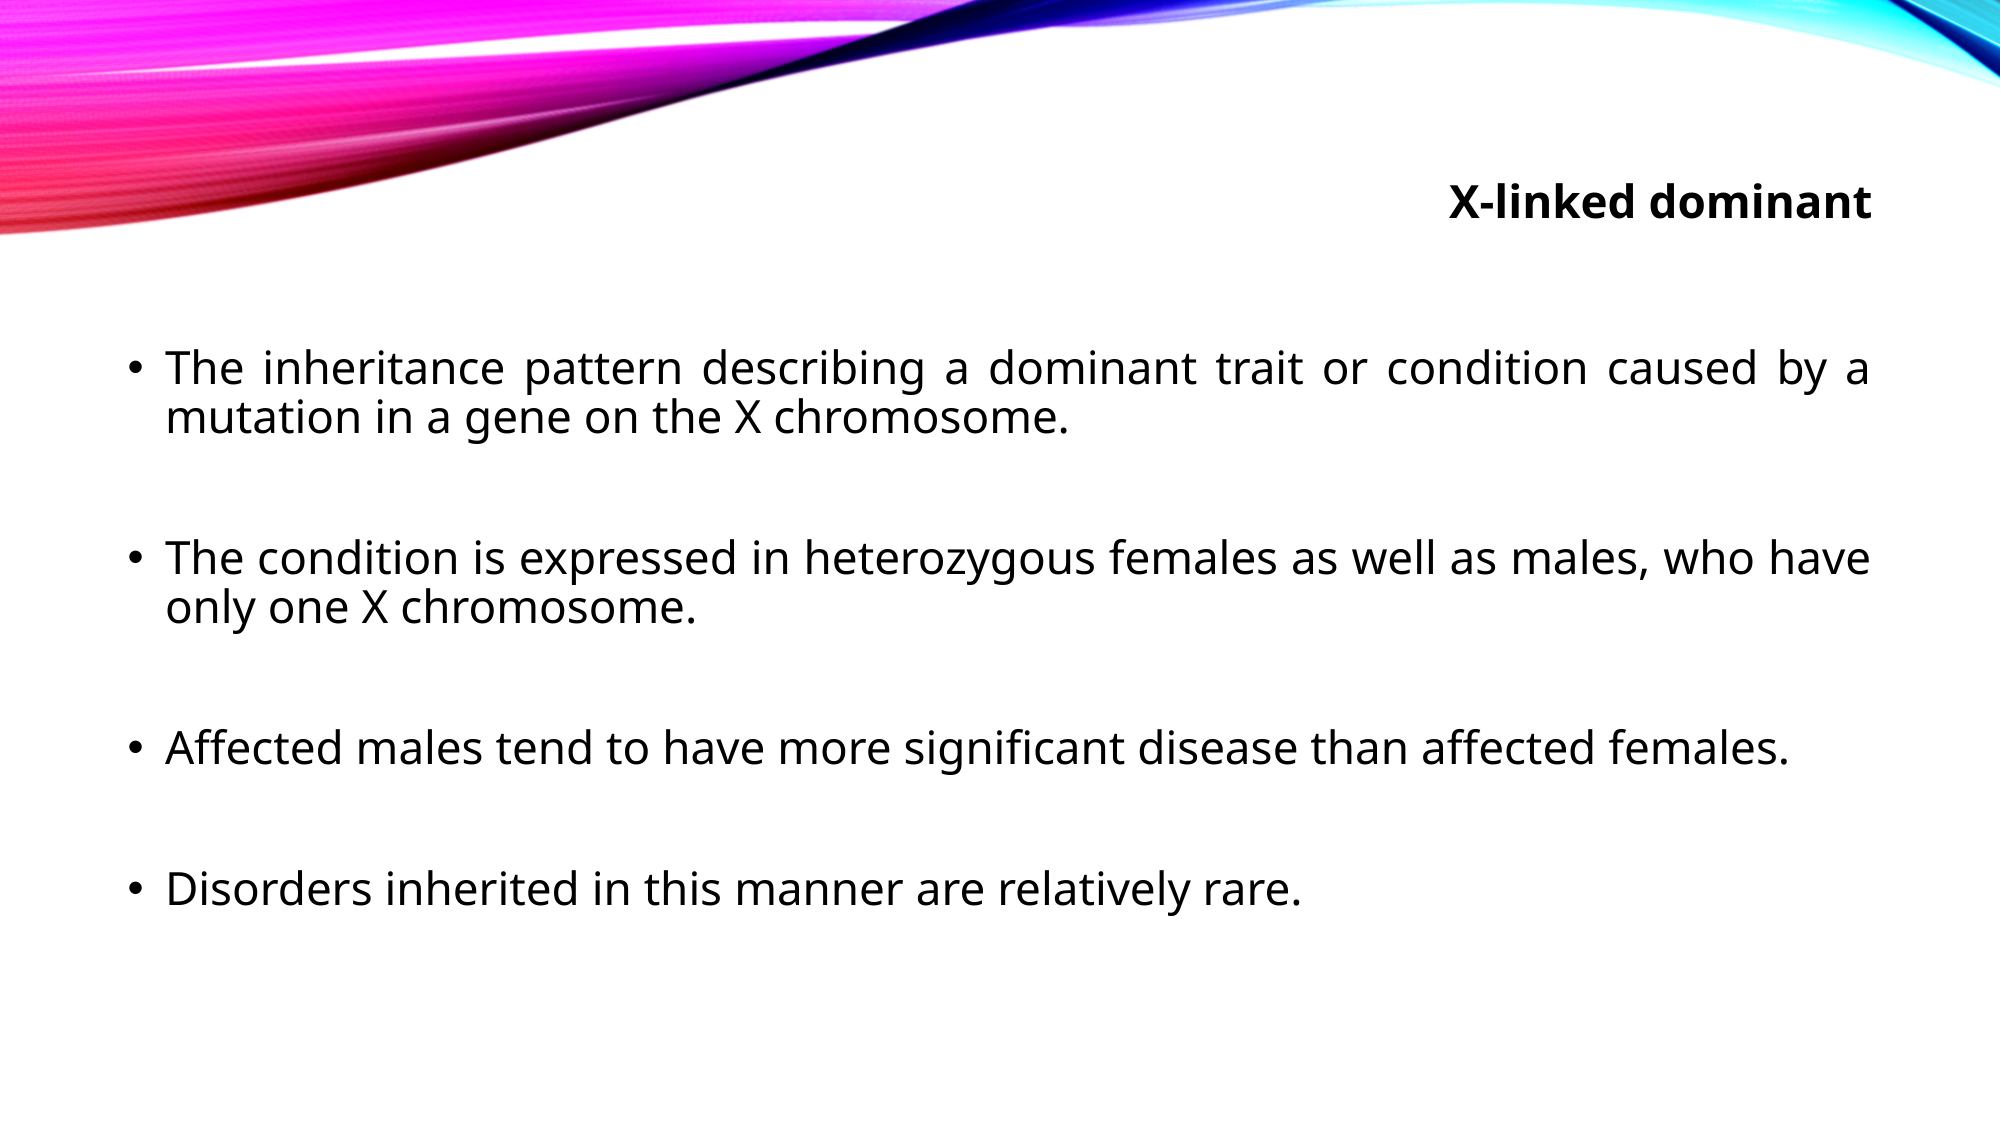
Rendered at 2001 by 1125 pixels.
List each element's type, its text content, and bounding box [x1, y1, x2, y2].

list The inheritance pattern describing a dominant trait or condition caused by a mutation in a gene on the X chromosome. The condition is expressed in heterozygous females as well as males, who have only one X chromosome. Affected males tend to have more significant disease than affected females. Disorders inherited in this manner are relatively rare. [112, 337, 1888, 1021]
picture [1910, 0, 2000, 45]
picture [1890, 0, 2000, 75]
picture [0, 0, 2000, 237]
title X-linked dominant [474, 125, 1888, 337]
